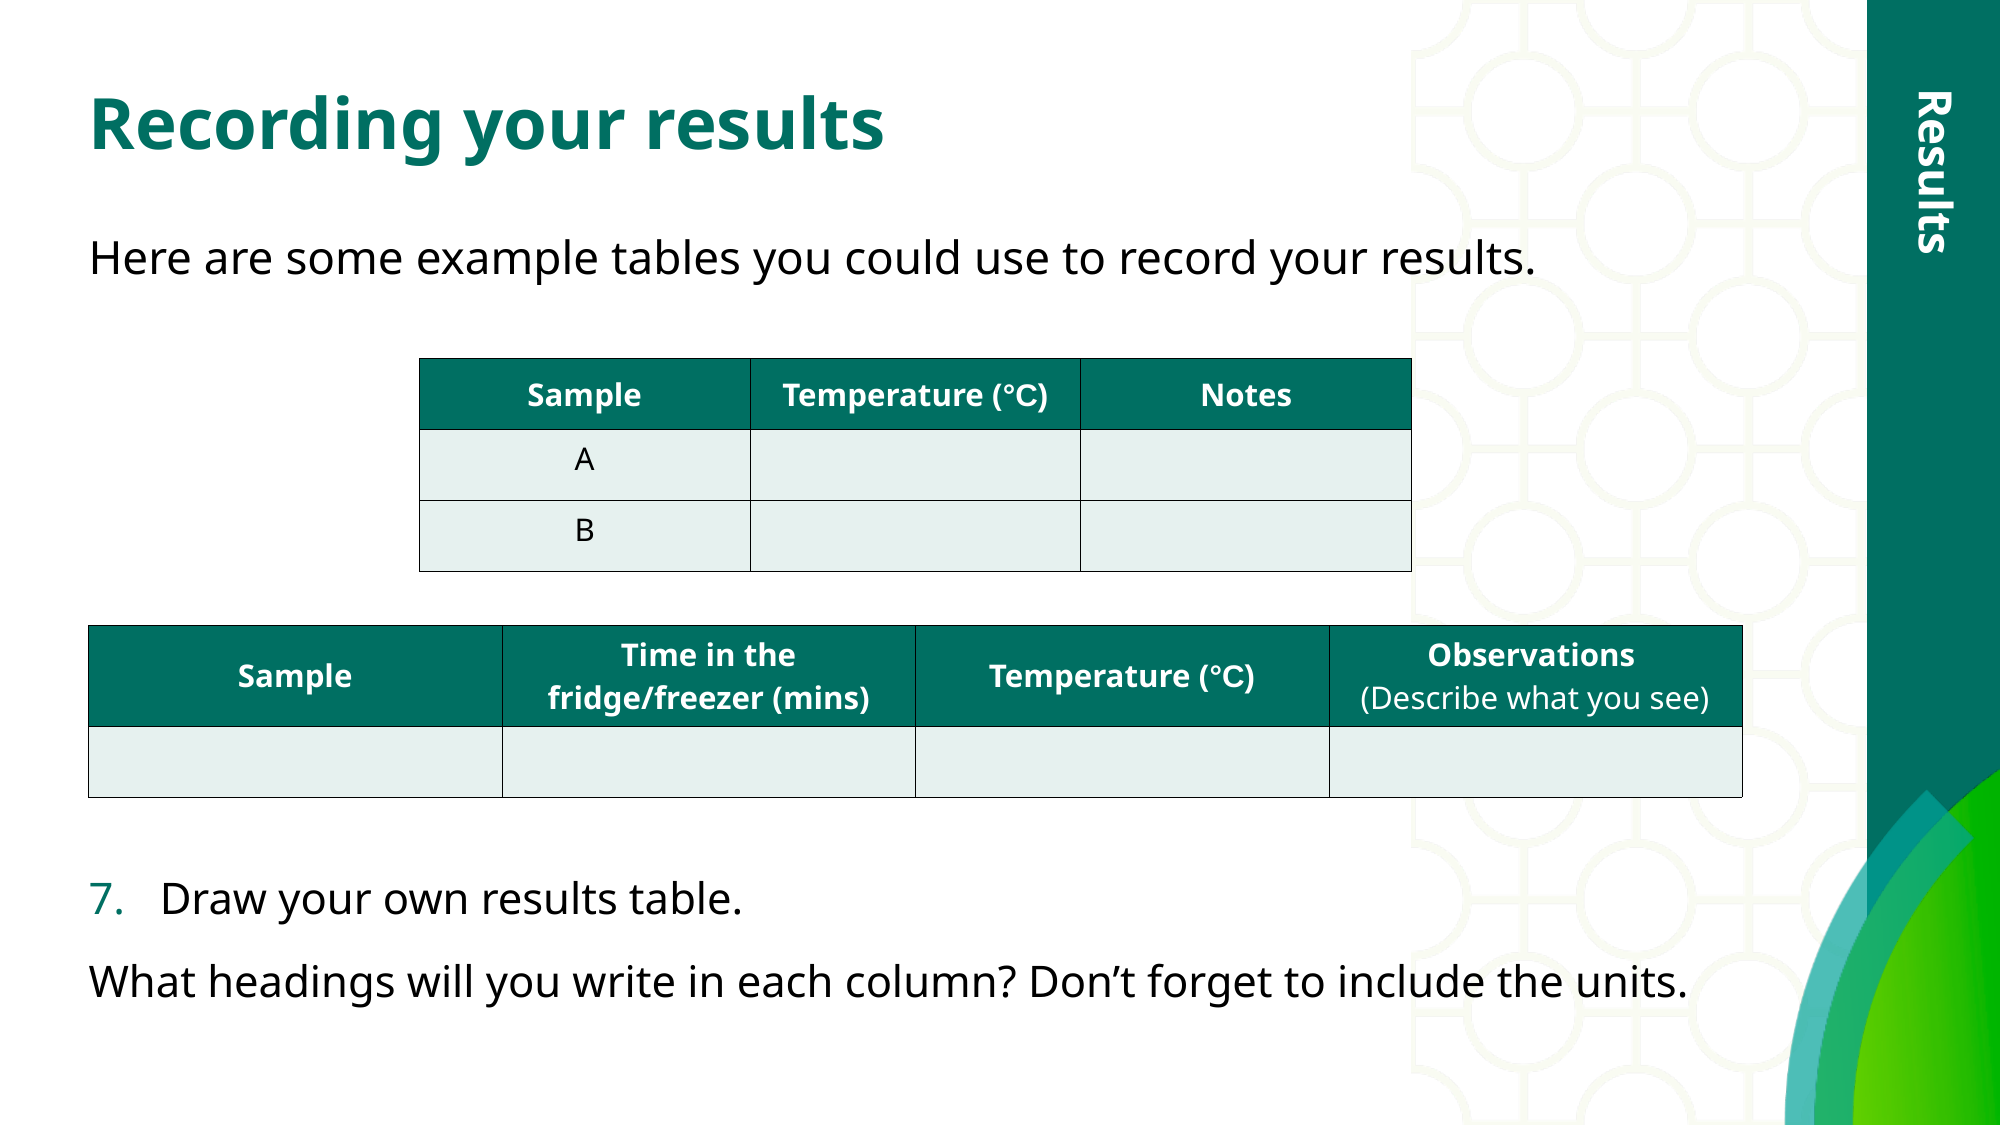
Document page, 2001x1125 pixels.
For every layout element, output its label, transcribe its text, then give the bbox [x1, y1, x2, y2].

text_box Draw your own results table. What headings will you write in each column? Don’t forget to include the units. [88, 841, 1743, 1037]
table_header Temperature (°C) [916, 626, 1329, 726]
table_header Sample [89, 626, 502, 726]
table_header Notes [1081, 359, 1411, 429]
text_box Results [1867, 88, 2000, 768]
table_cell [503, 727, 915, 797]
list Here are some example tables you could use to record your results. [88, 206, 1743, 306]
table_cell [916, 727, 1329, 797]
title Recording your results [88, 88, 1743, 161]
table_header Time in the fridge/freezer (mins) [503, 626, 915, 726]
table_cell B [420, 501, 750, 571]
table_cell [751, 501, 1080, 571]
picture [1411, 0, 2001, 1125]
table_cell [1081, 501, 1411, 571]
table_cell A [420, 430, 750, 500]
table_header Temperature (°C) [751, 359, 1080, 429]
table_cell [751, 430, 1080, 500]
table_cell [1081, 430, 1411, 500]
table_header Sample [420, 359, 750, 429]
table_cell [89, 727, 502, 797]
table_cell [1330, 727, 1742, 797]
table_header Observations (Describe what you see) [1330, 626, 1742, 726]
